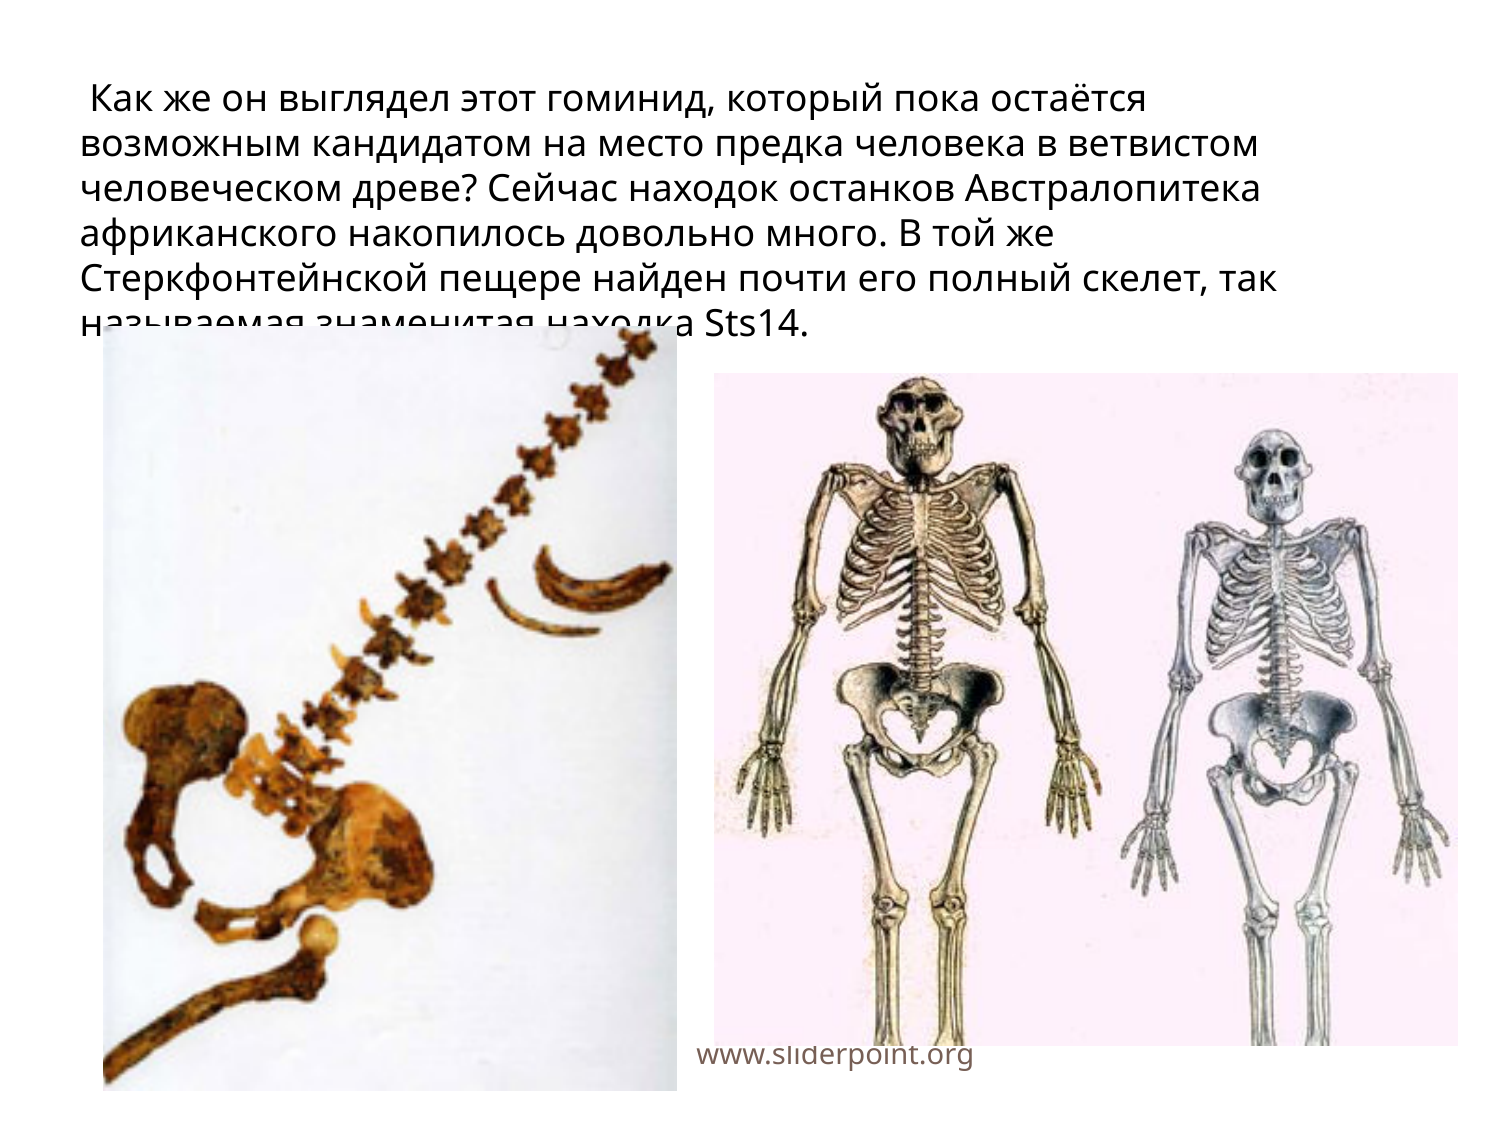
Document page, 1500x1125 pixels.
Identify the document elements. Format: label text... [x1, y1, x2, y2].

text_box Как же он выглядел этот гоминид, который пока остаётся возможным кандидатом на место предка человека в ветвистом человеческом древе? Сейчас находок останков Австралопитека африканского накопилось довольно много. В той же Стеркфонтейнской пещере найден почти его полный скелет, так называемая знаменитая находка Sts14. [64, 66, 1376, 352]
footer www.sliderpoint.org [682, 1024, 990, 1085]
picture [714, 373, 1458, 1047]
picture [102, 325, 678, 1092]
